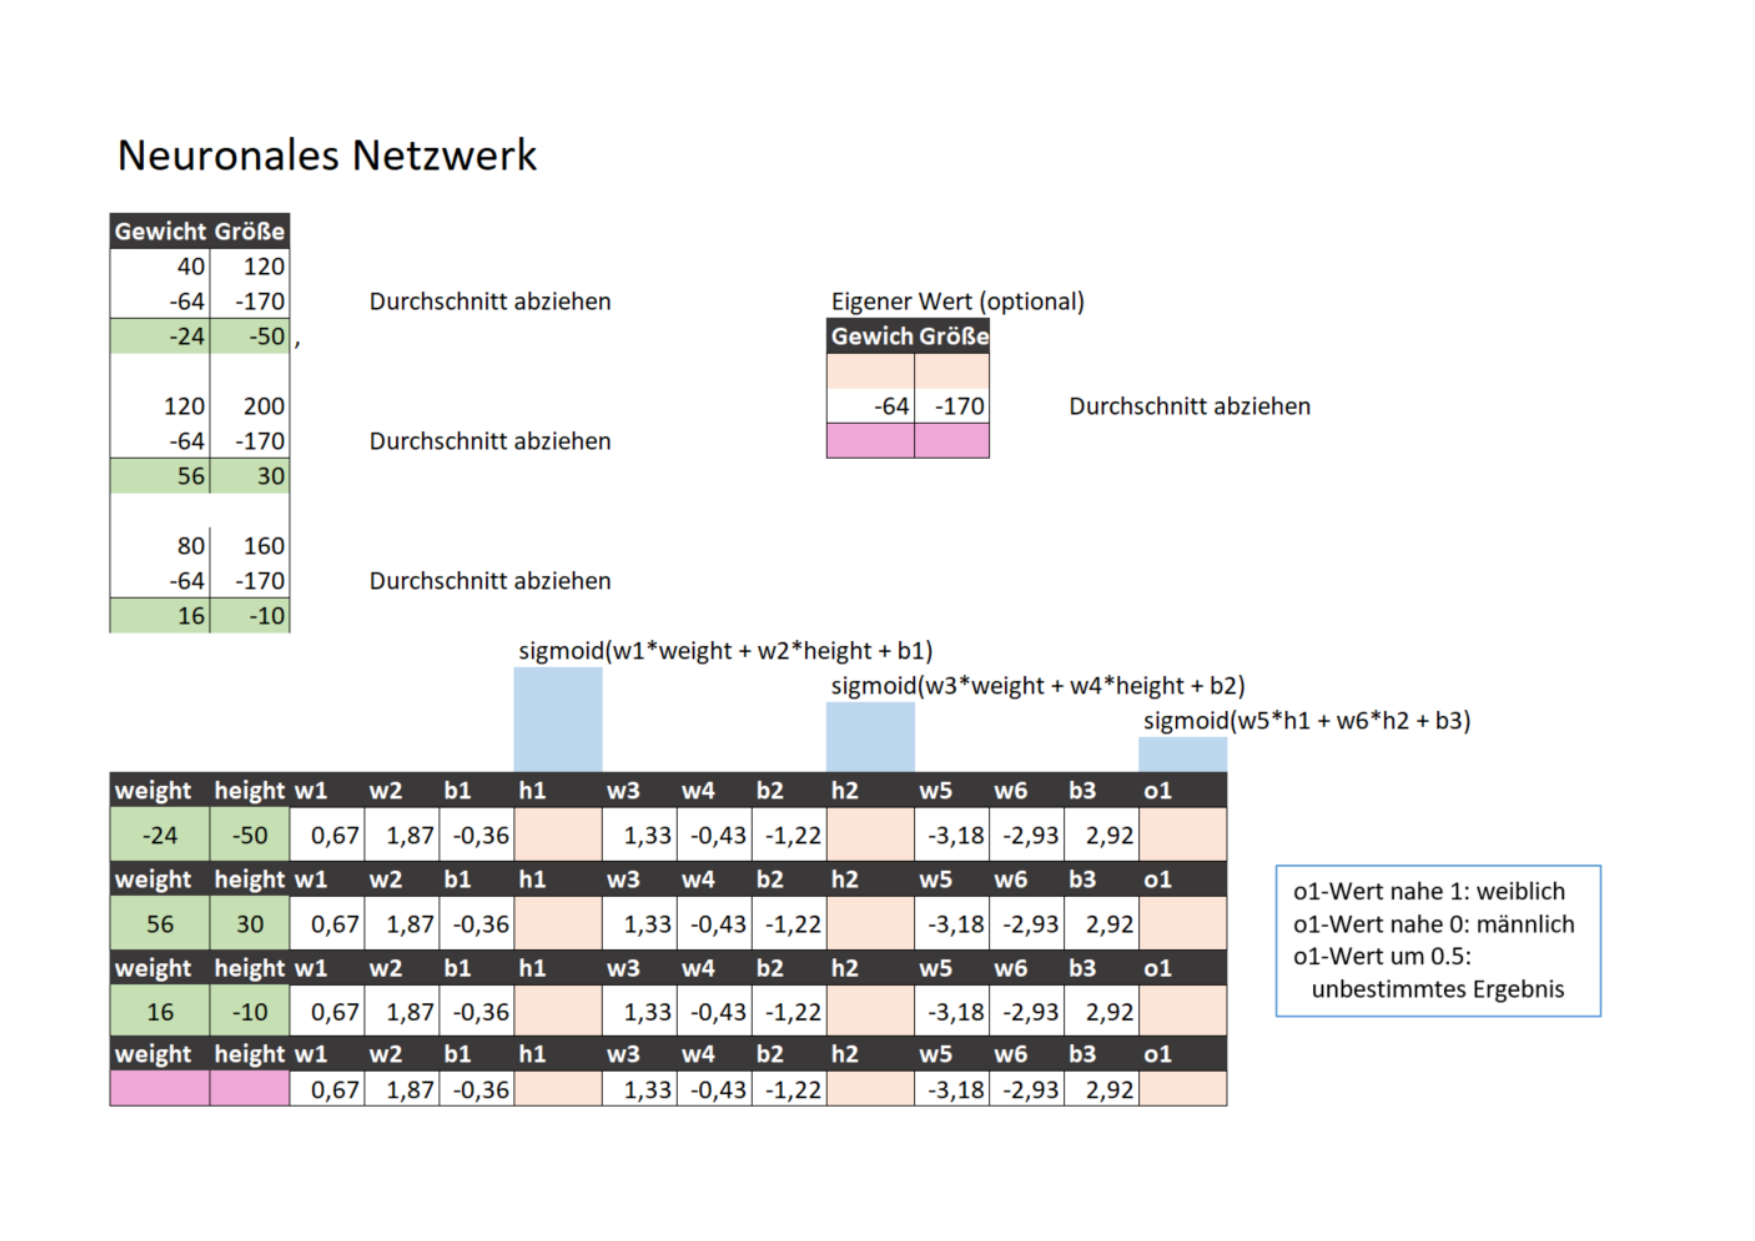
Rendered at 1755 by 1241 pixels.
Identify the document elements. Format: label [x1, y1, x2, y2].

picture [89, 82, 1629, 1133]
